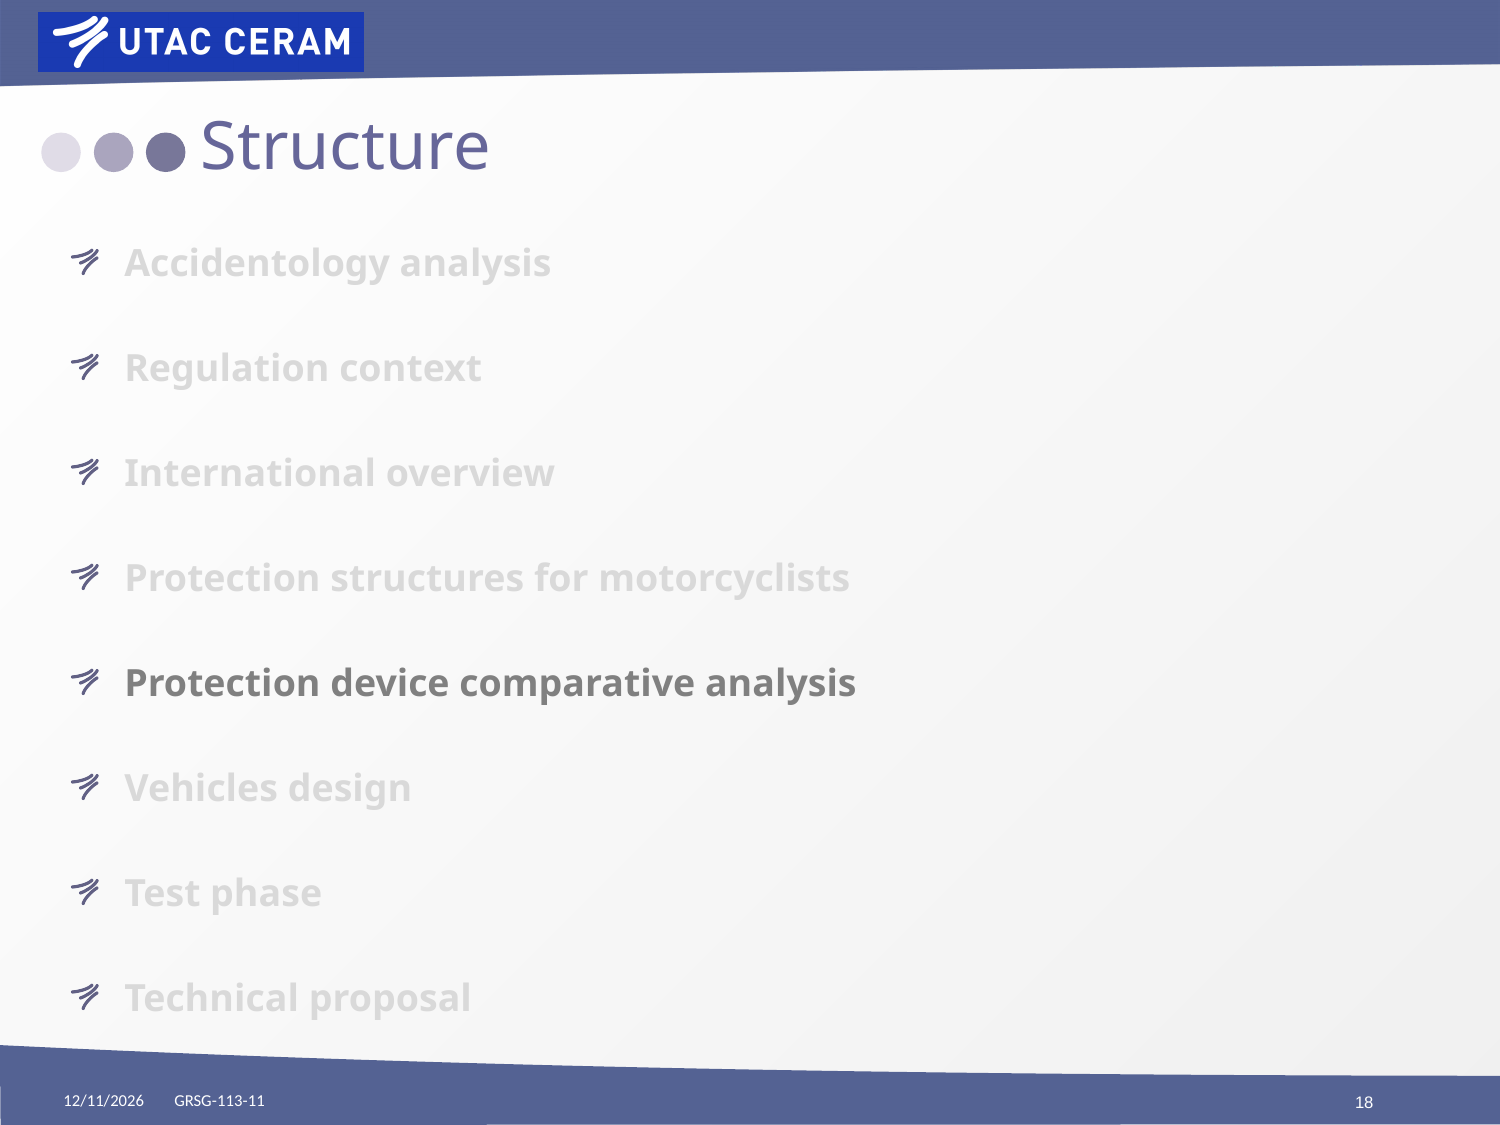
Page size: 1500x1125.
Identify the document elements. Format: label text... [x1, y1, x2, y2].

picture [68, 352, 101, 382]
picture [68, 982, 101, 1012]
picture [68, 772, 101, 802]
picture [0, 0, 1500, 87]
picture [68, 562, 101, 592]
picture [68, 667, 101, 697]
footer GRSG-113-11 [159, 1069, 999, 1125]
title Structure [185, 90, 1446, 197]
picture [68, 457, 101, 487]
list Accidentology analysis Regulation context International overview Protection structures for motorcyclists Protection device comparative analysis Vehicles design Test phase Technical proposal [53, 231, 1447, 1047]
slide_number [0, 1069, 159, 1125]
picture [68, 247, 101, 277]
picture [68, 877, 101, 907]
